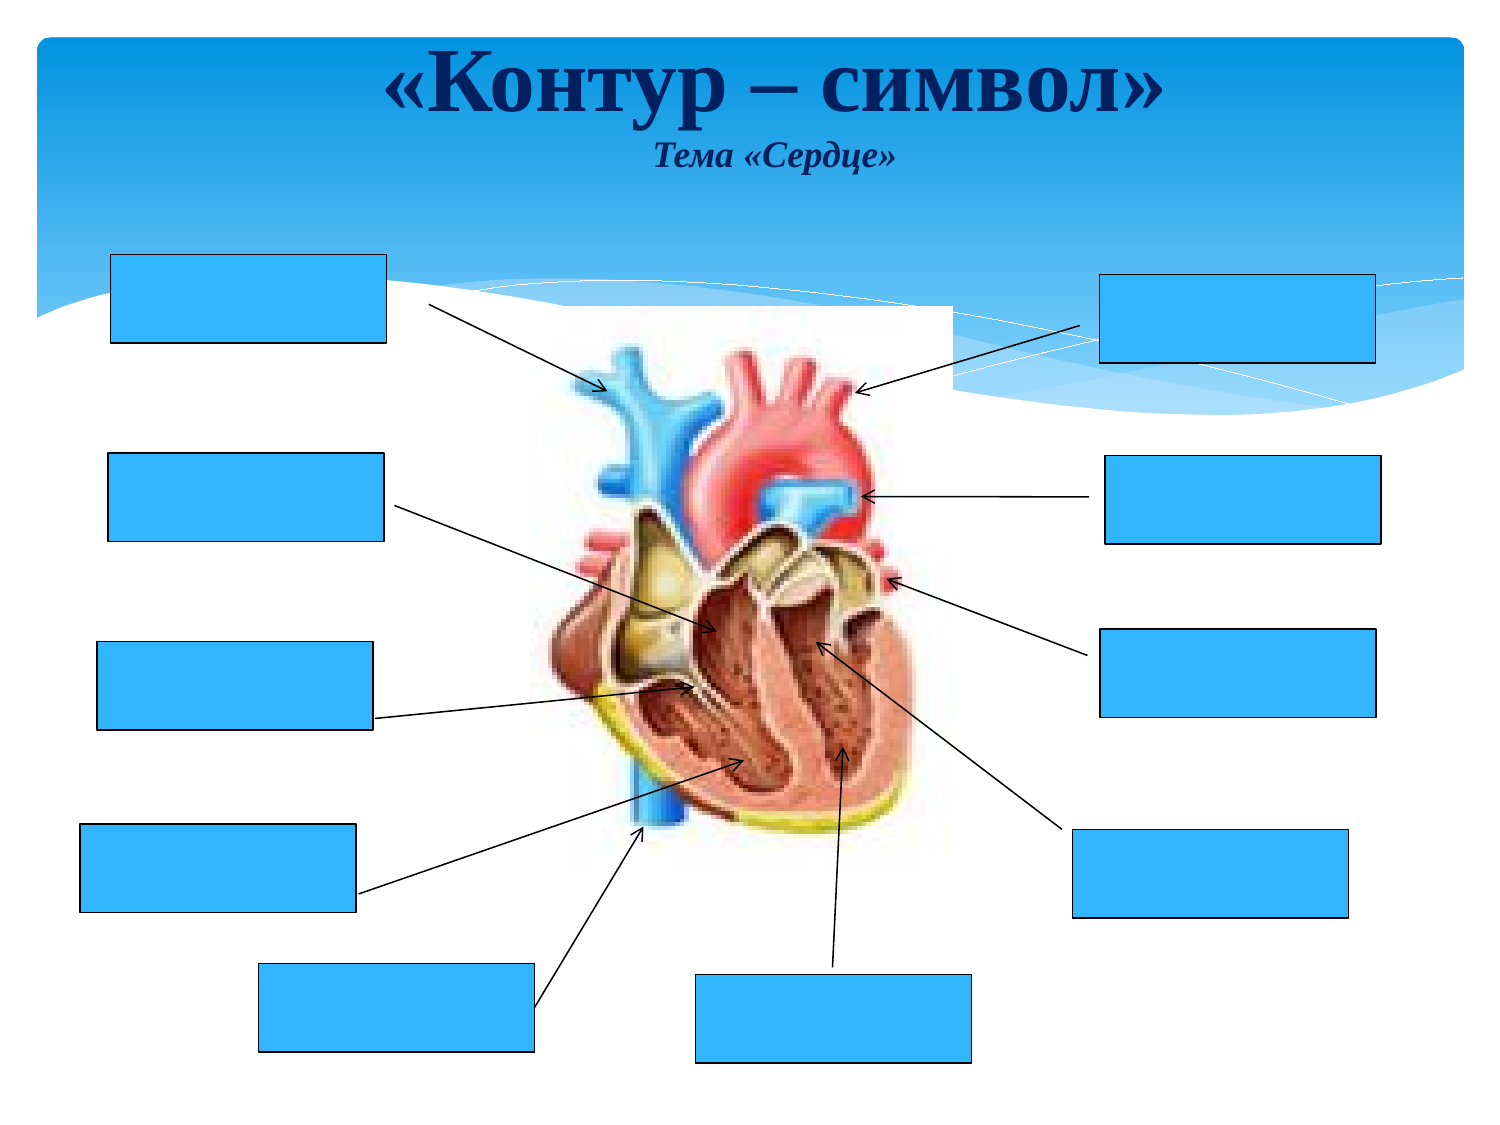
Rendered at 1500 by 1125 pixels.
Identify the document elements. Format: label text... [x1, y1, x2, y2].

text_box [108, 453, 384, 542]
text_box [258, 963, 535, 1053]
text_box [695, 974, 972, 1063]
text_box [428, 304, 608, 392]
text_box [1099, 628, 1376, 718]
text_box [854, 325, 1081, 394]
text_box [1104, 455, 1381, 544]
text_box [0, 0, 1500, 75]
text_box [96, 641, 373, 730]
text_box [110, 254, 387, 343]
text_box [534, 826, 644, 1008]
text_box [79, 823, 356, 913]
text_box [727, 851, 949, 863]
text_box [374, 686, 695, 719]
text_box [1099, 274, 1376, 363]
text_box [394, 505, 718, 632]
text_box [358, 760, 745, 895]
title «Контур – символ» Тема «Сердце» [120, 75, 1430, 150]
picture [530, 306, 953, 872]
text_box [1072, 829, 1349, 918]
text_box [815, 641, 1063, 830]
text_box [886, 578, 1088, 656]
